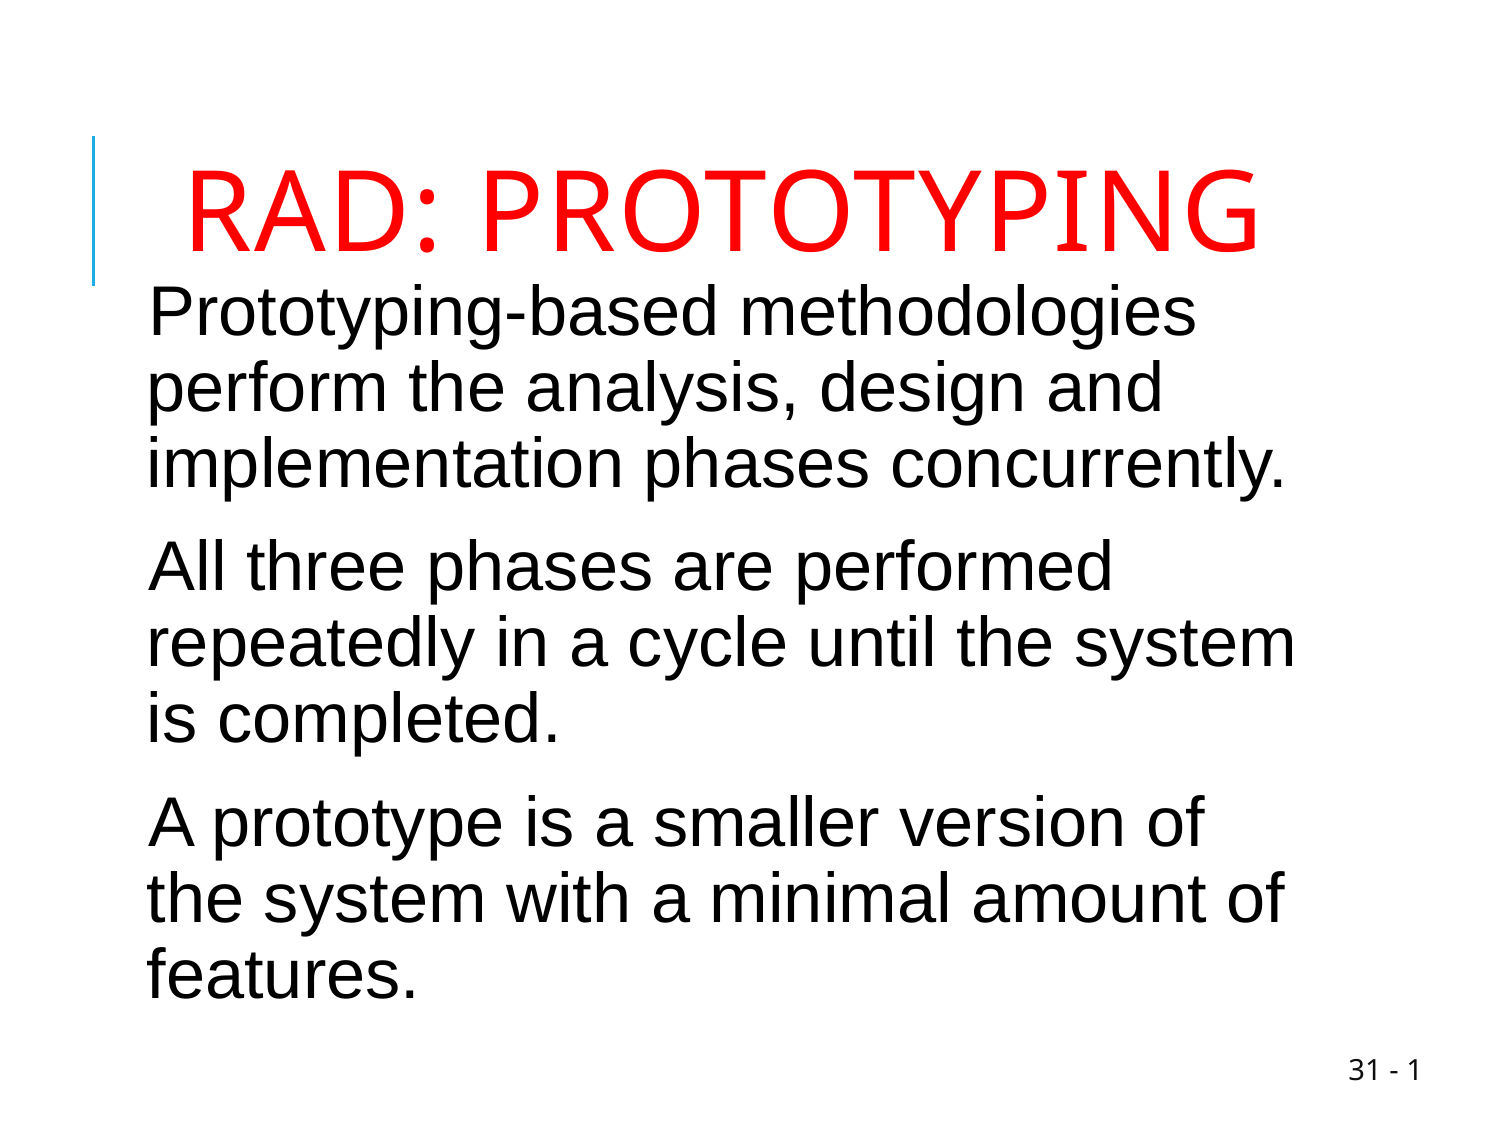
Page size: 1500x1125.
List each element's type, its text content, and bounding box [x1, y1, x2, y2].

title RAD: Prototyping [126, 96, 1322, 267]
slide_number 1 - 31 [1333, 1061, 1454, 1107]
list Prototyping-based methodologies perform the analysis, design and implementation phases concurrently. All three phases are performed repeatedly in a cycle until the system is completed. A prototype is a smaller version of the system with a minimal amount of features. [123, 267, 1322, 1035]
